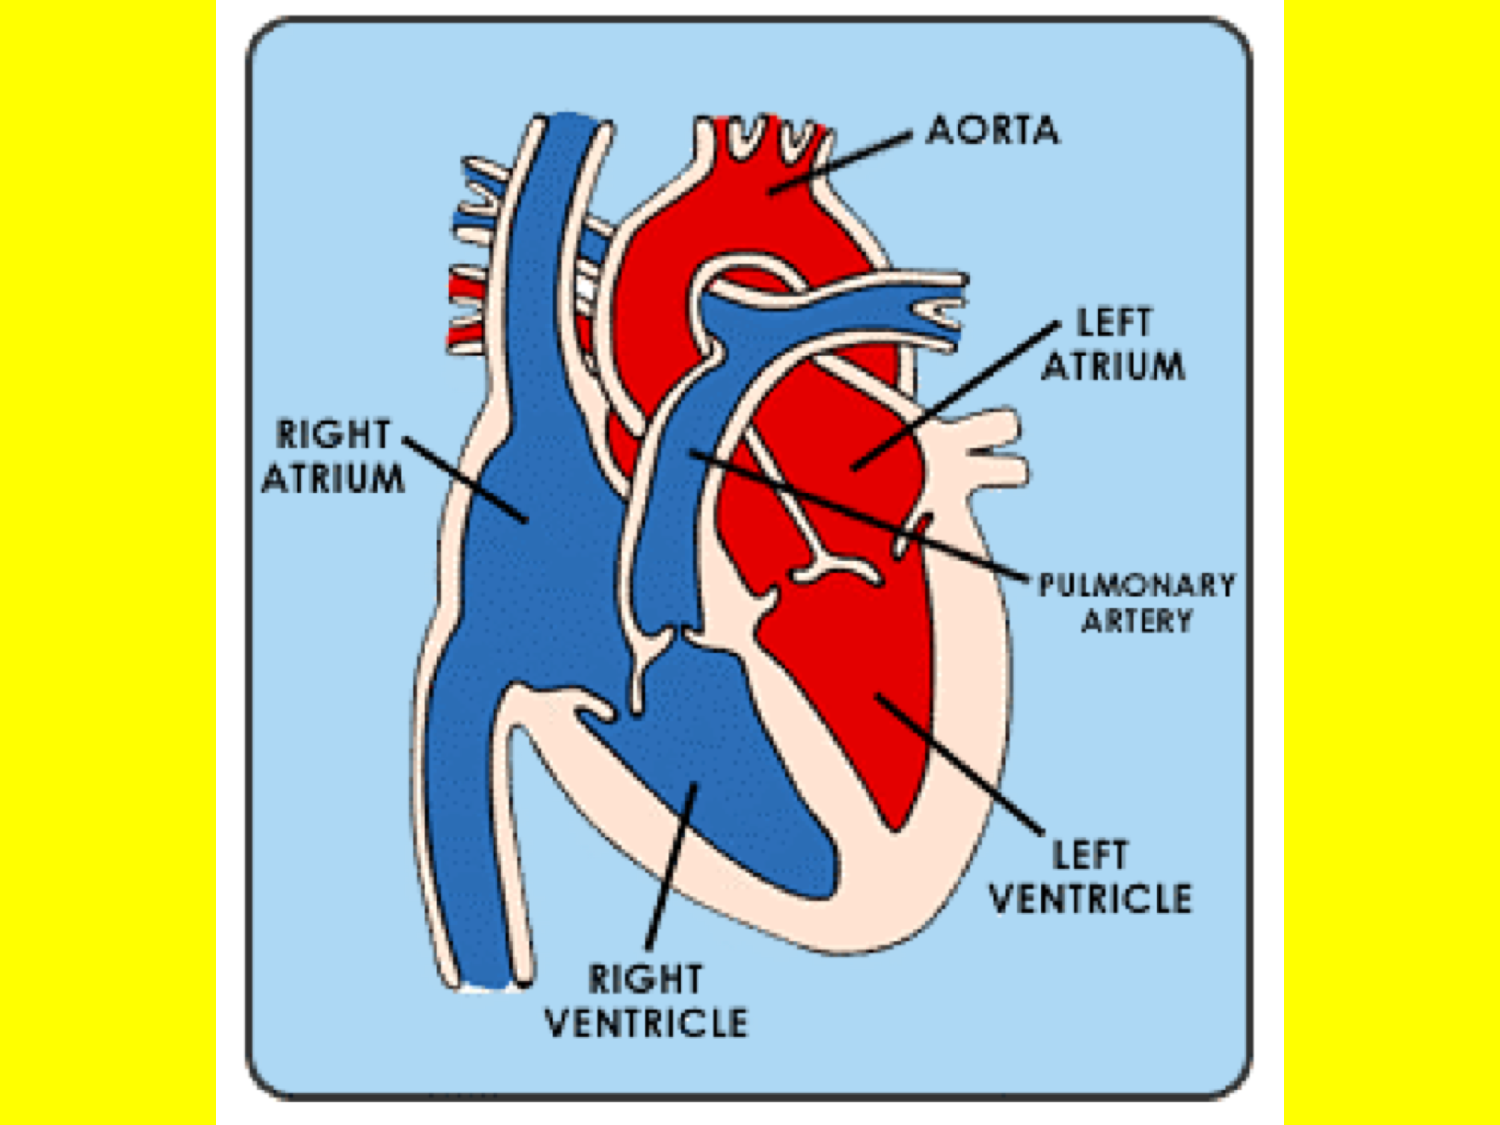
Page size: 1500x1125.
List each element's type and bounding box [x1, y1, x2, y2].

picture [216, 0, 1284, 1125]
